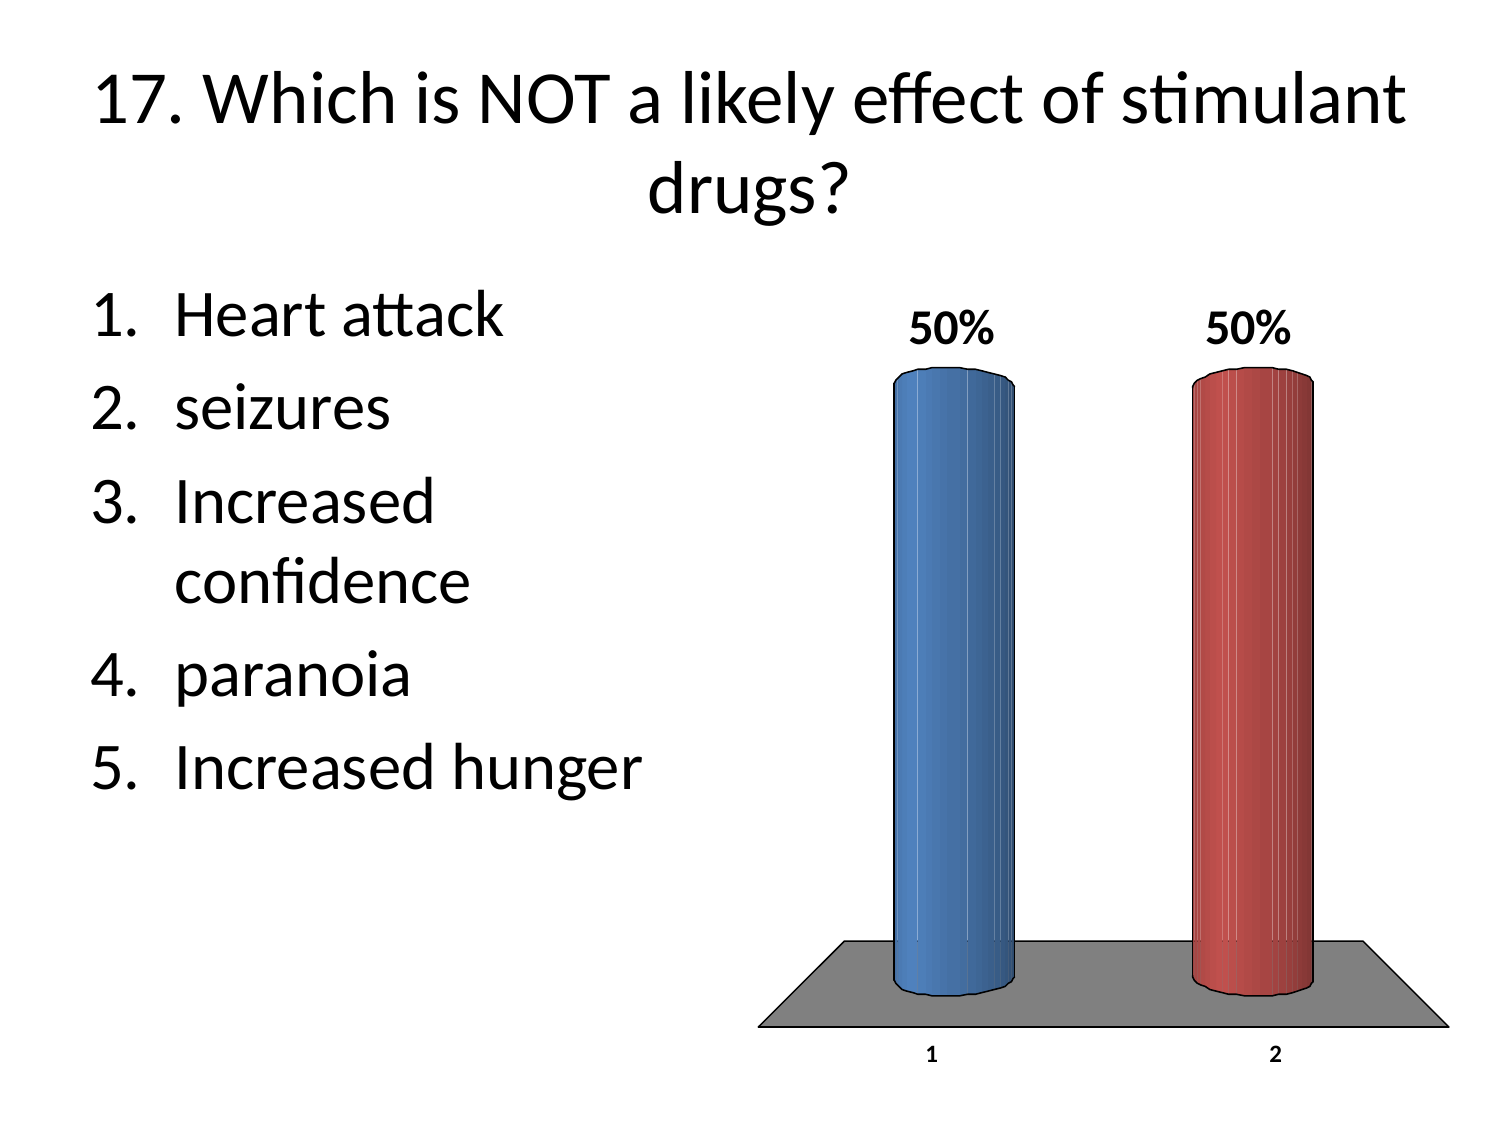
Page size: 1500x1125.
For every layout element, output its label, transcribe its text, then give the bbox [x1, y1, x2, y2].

title 17. Which is NOT a likely effect of stimulant drugs? [75, 45, 1425, 233]
list Heart attack seizures Increased confidence paranoia Increased hunger [75, 262, 750, 1005]
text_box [739, 270, 1490, 1115]
